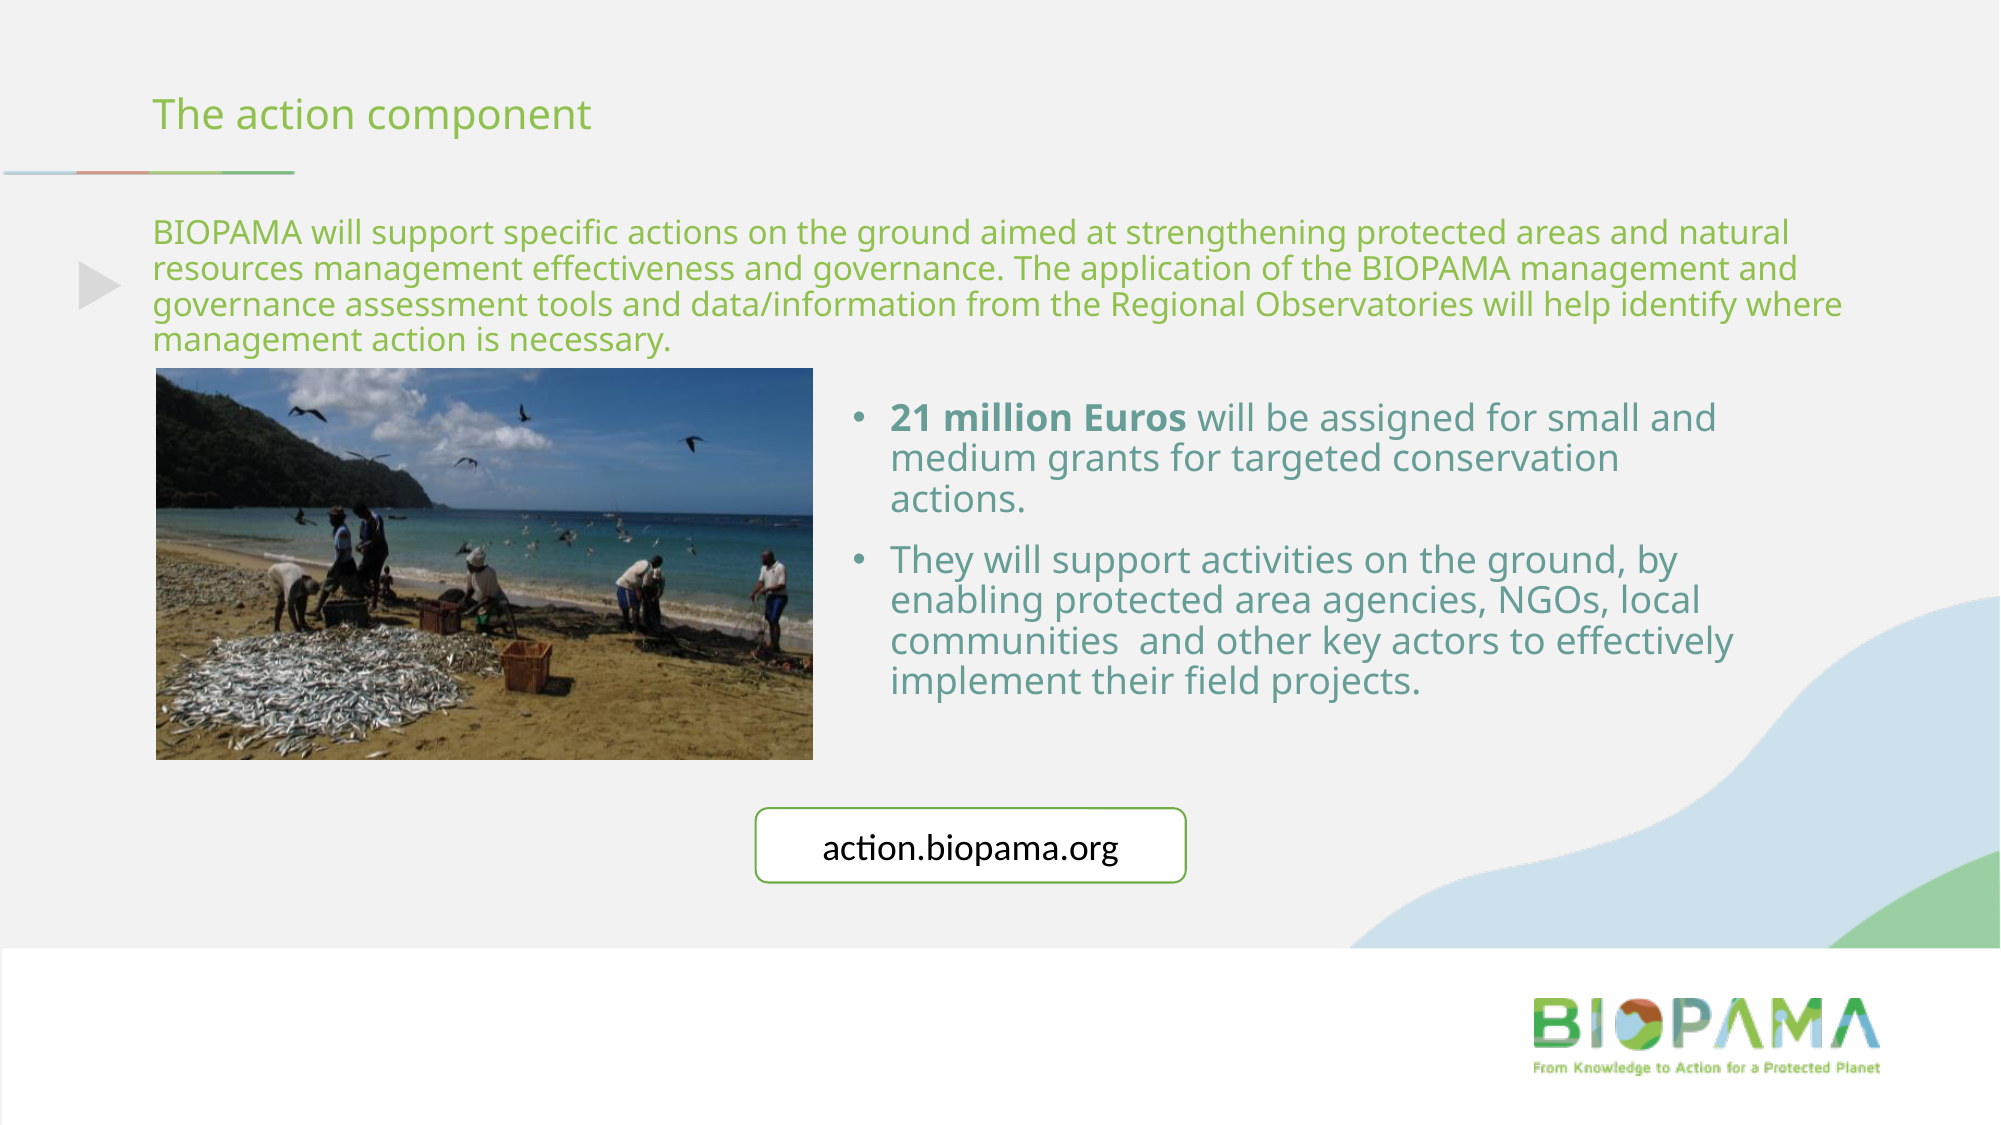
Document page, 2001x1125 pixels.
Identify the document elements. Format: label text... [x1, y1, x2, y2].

picture [1534, 998, 1880, 1076]
text_box action.biopama.org [754, 807, 1187, 884]
title BIOPAMA will support specific actions on the ground aimed at strengthening protected areas and natural resources management effectiveness and governance. The application of the BIOPAMA management and governance assessment tools and data/information from the Regional Observatories will help identify where management action is necessary. [137, 241, 1925, 334]
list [156, 368, 813, 760]
list 21 million Euros will be assigned for small and medium grants for targeted conservation actions. They will support activities on the ground, by enabling protected area agencies, NGOs, local communities and other key actors to effectively implement their field projects. [837, 391, 1776, 760]
picture [0, 171, 301, 178]
footer The action component [137, 83, 813, 144]
picture [1347, 596, 2001, 948]
